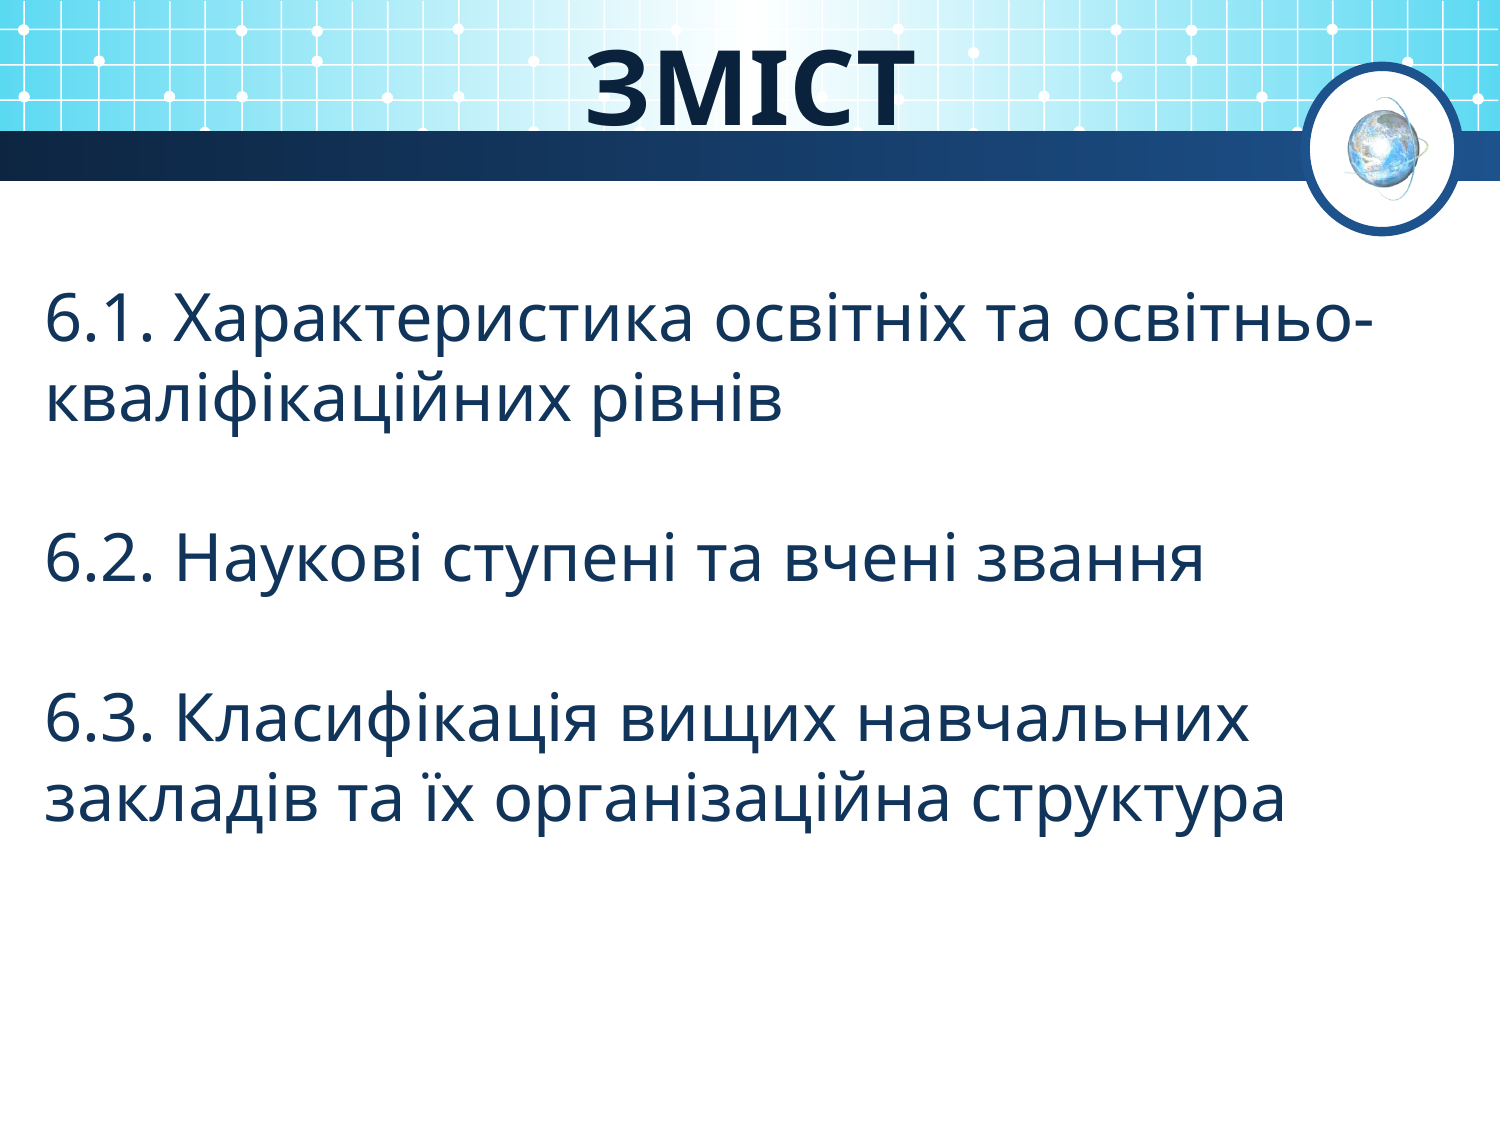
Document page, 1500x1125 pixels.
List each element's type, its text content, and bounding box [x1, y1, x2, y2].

list 6.1. Характеристика освітніх та освітньо-кваліфікаційних рівнів 6.2. Наукові ступені та вчені звання 6.3. Класифікація вищих навчальних закладів та їх організаційна структура [29, 267, 1471, 882]
title ЗМІСТ [64, 37, 1436, 130]
picture [1310, 99, 1454, 226]
